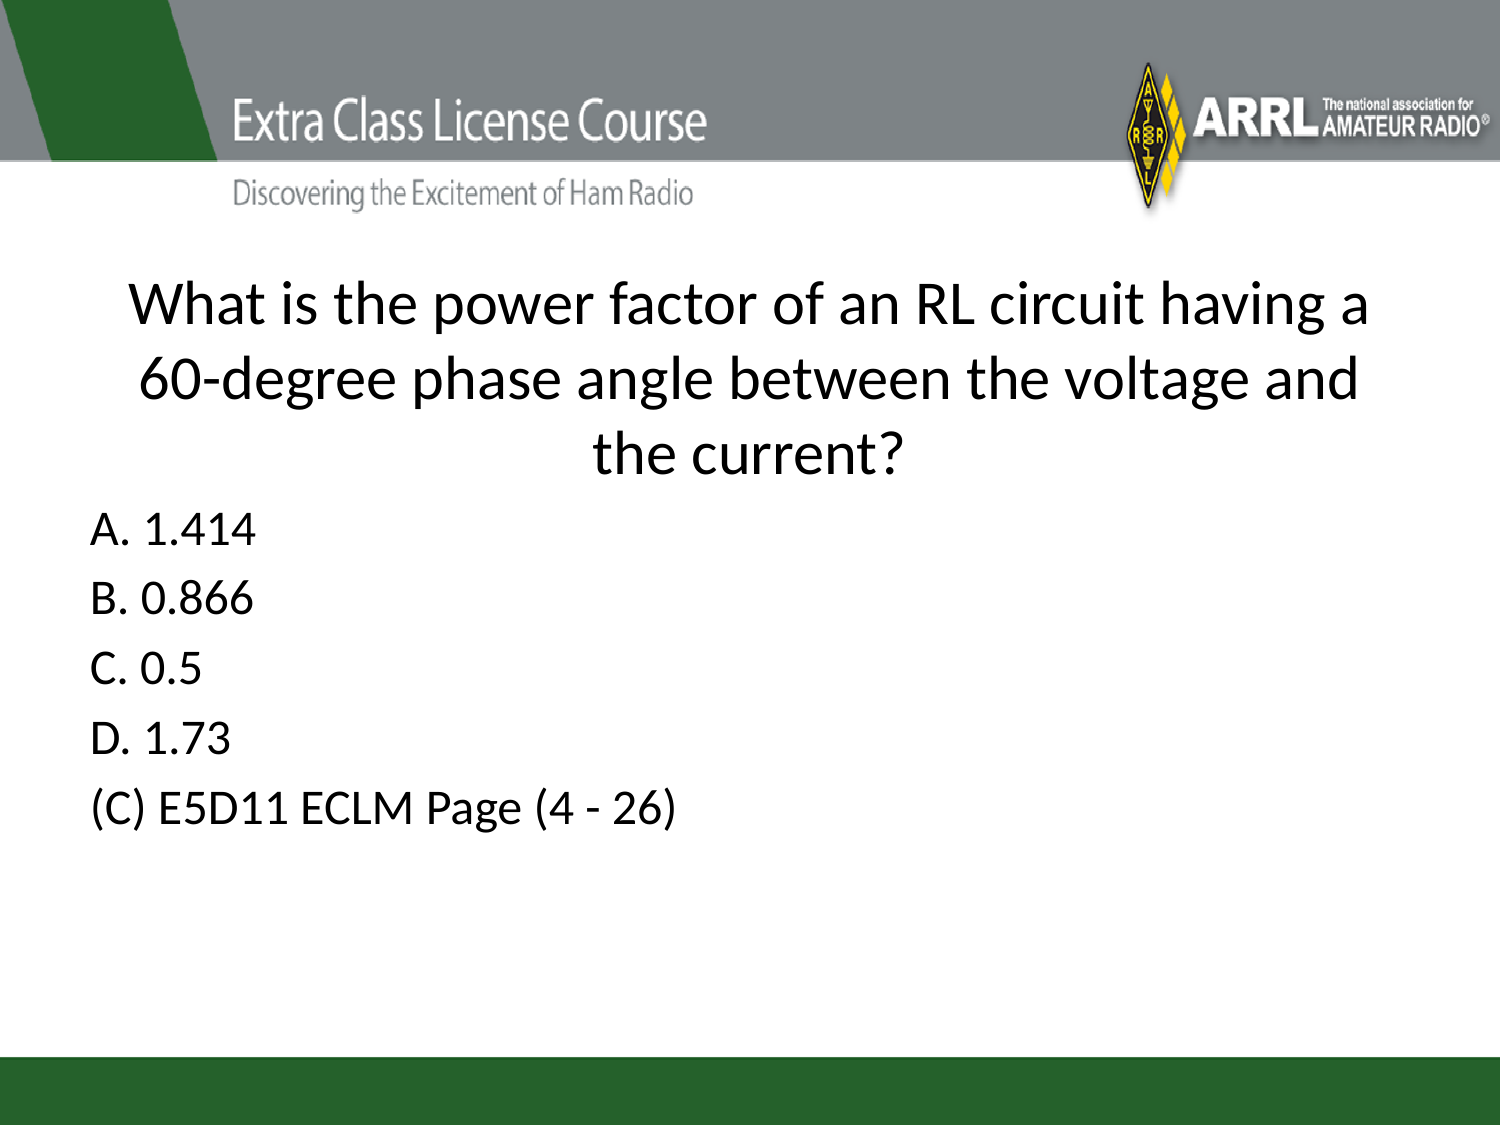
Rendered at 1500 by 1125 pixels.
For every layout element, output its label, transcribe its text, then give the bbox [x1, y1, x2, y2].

picture [0, 0, 1500, 1125]
list A. 1.414 B. 0.866 C. 0.5 D. 1.73 (C) E5D11 ECLM Page (4 - 26) [75, 487, 1425, 1005]
title What is the power factor of an RL circuit having a 60-degree phase angle between the voltage and the current? [75, 254, 1425, 435]
